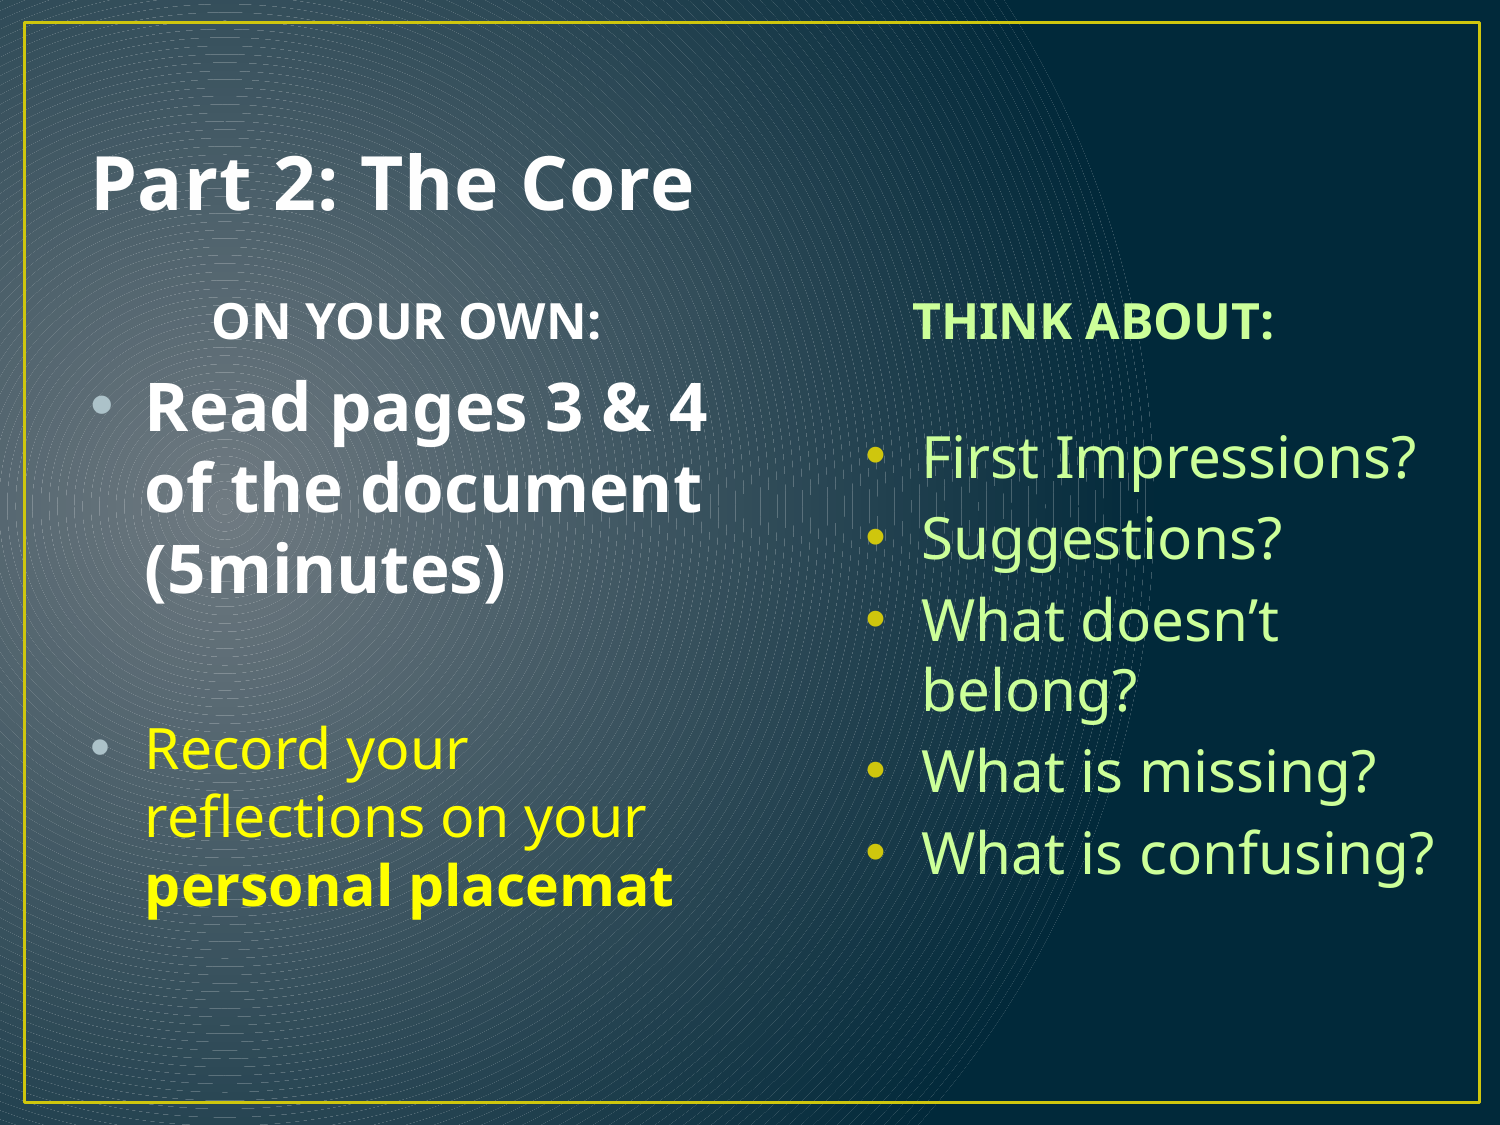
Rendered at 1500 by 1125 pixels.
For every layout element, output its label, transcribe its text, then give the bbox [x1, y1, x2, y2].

list THINK ABOUT: [761, 251, 1425, 357]
list First Impressions? Suggestions? What doesn’t belong? What is missing? What is confusing? [761, 412, 1463, 1005]
list ON YOUR OWN: [75, 251, 738, 356]
title Part 2: The Core [75, 45, 1425, 233]
list Read pages 3 & 4 of the document (5minutes) Record your reflections on your personal placemat [75, 356, 738, 1005]
